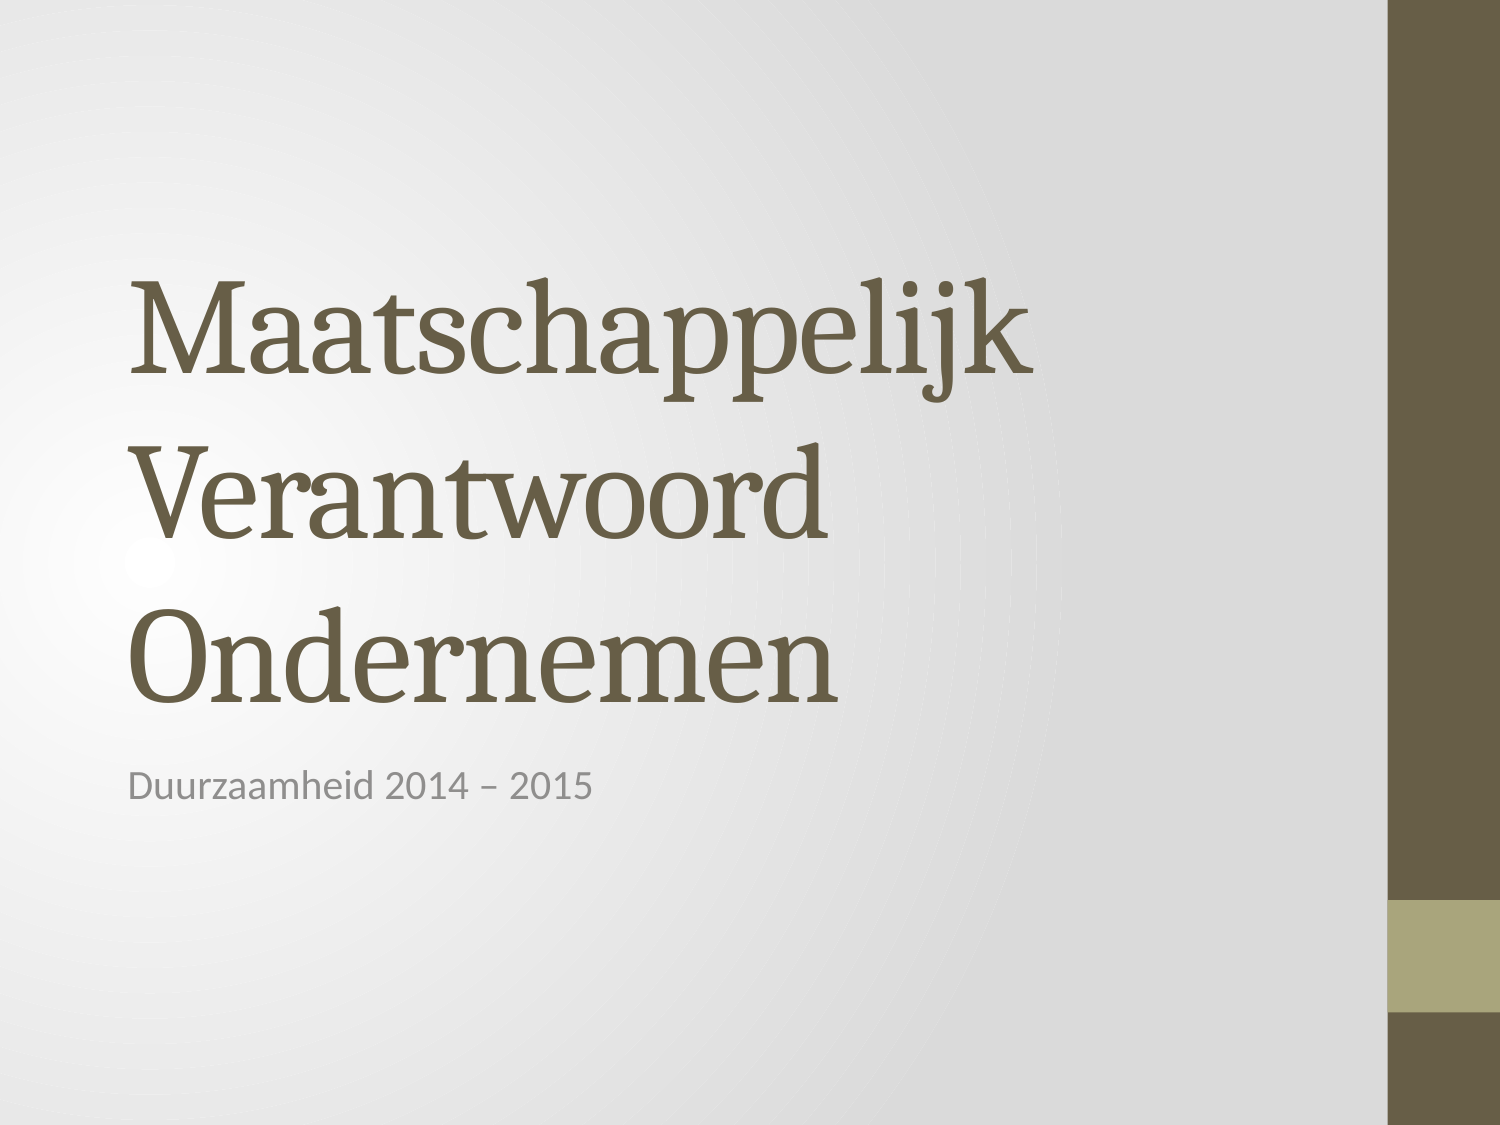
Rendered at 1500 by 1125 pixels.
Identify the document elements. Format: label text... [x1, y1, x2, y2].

title Maatschappelijk Verantwoord Ondernemen [112, 312, 1350, 738]
subtitle Duurzaamheid 2014 – 2015 [112, 750, 1173, 925]
